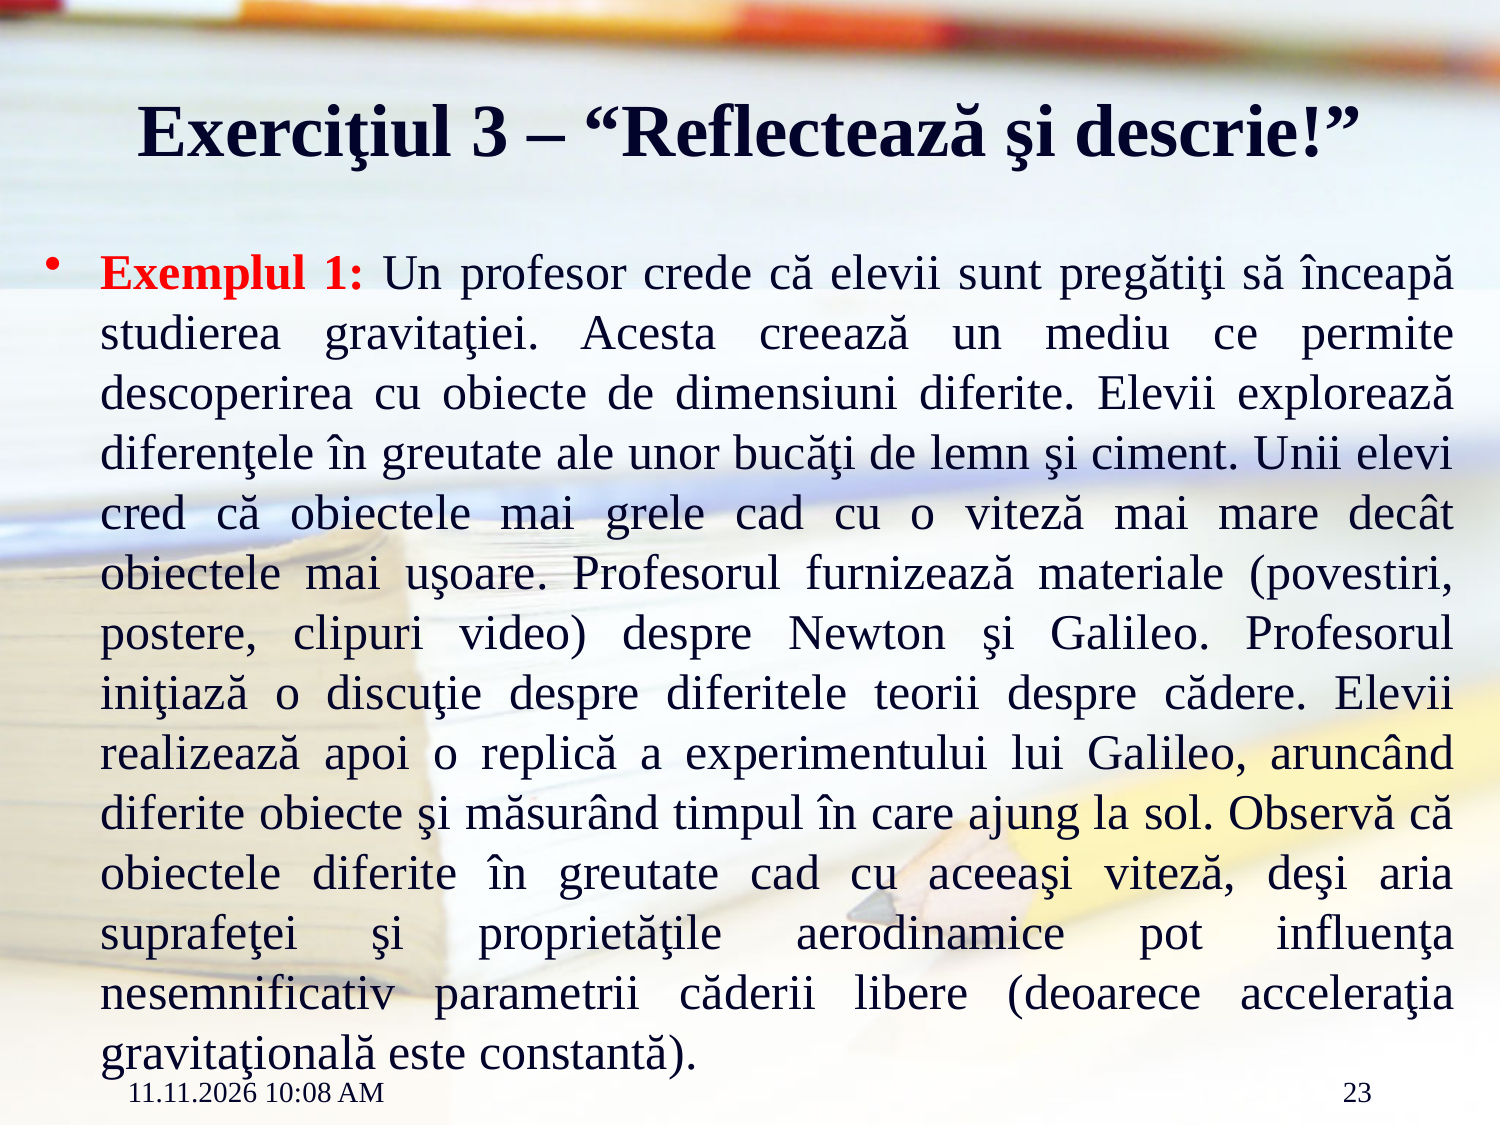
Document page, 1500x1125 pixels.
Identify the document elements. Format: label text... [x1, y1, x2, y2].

slide_number 23 [1074, 1065, 1388, 1114]
picture [0, 0, 1500, 1125]
list Exemplul 1: Un profesor crede că elevii sunt pregătiţi să înceapă studierea gravitaţiei. Acesta creează un mediu ce permite descoperirea cu obiecte de dimensiuni diferite. Elevii explorează diferenţele în greutate ale unor bucăţi de lemn şi ciment. Unii elevi cred că obiectele mai grele cad cu o viteză mai mare decât obiectele mai uşoare. Profesorul furnizează materiale (povestiri, postere, clipuri video) despre Newton şi Galileo. Profesorul iniţiază o discuţie despre diferitele teorii despre cădere. Elevii realizează apoi o replică a experimentului lui Galileo, aruncând diferite obiecte şi măsurând timpul în care ajung la sol. Observă că obiectele diferite în greutate cad cu aceeaşi viteză, deşi aria suprafeţei şi proprietăţile aerodinamice pot influenţa nesemnificativ parametrii căderii libere (deoarece acceleraţia gravitaţională este constantă). [29, 231, 1471, 1044]
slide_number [112, 1065, 426, 1114]
title Exerciţiul 3 – “Reflectează şi descrie!” [29, 32, 1471, 221]
